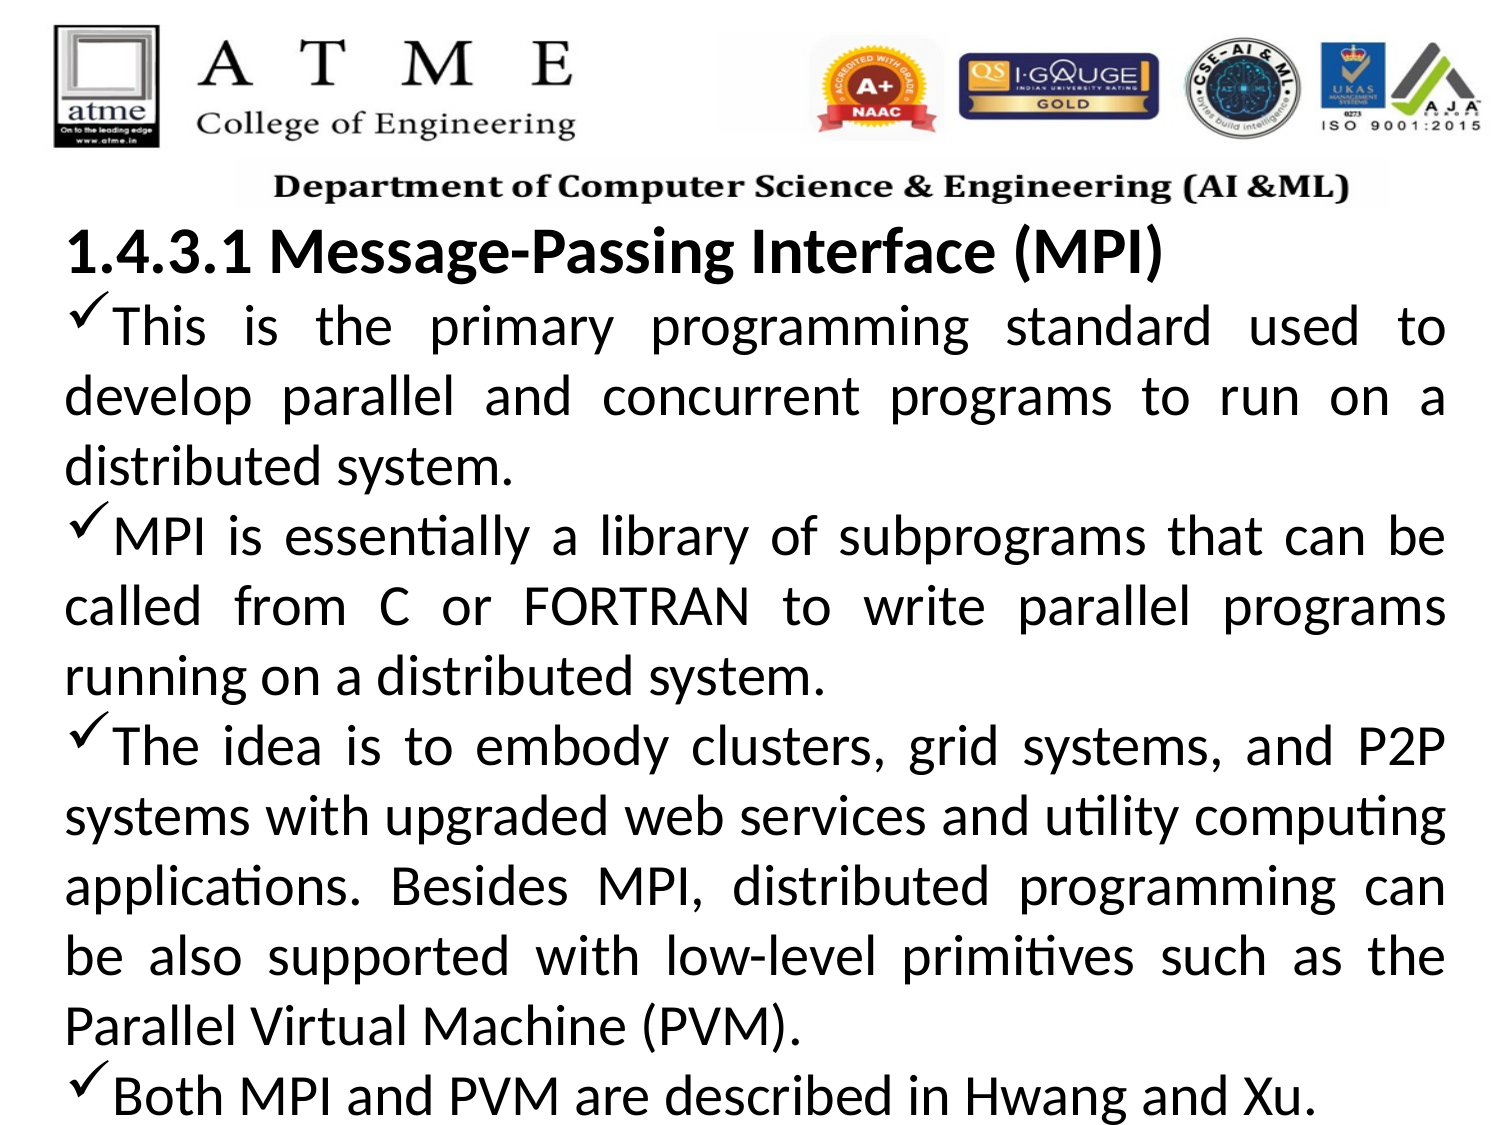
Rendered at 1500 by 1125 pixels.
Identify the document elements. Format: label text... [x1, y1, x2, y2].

text_box 1.4.3.1 Message-Passing Interface (MPI) This is the primary programming standard used to develop parallel and concurrent programs to run on a distributed system. MPI is essentially a library of subprograms that can be called from C or FORTRAN to write parallel programs running on a distributed system. The idea is to embody clusters, grid systems, and P2P systems with upgraded web services and utility computing applications. Besides MPI, distributed programming can be also supported with low-level primitives such as the Parallel Virtual Machine (PVM). Both MPI and PVM are described in Hwang and Xu. [49, 234, 1463, 1125]
picture [24, 0, 1500, 226]
